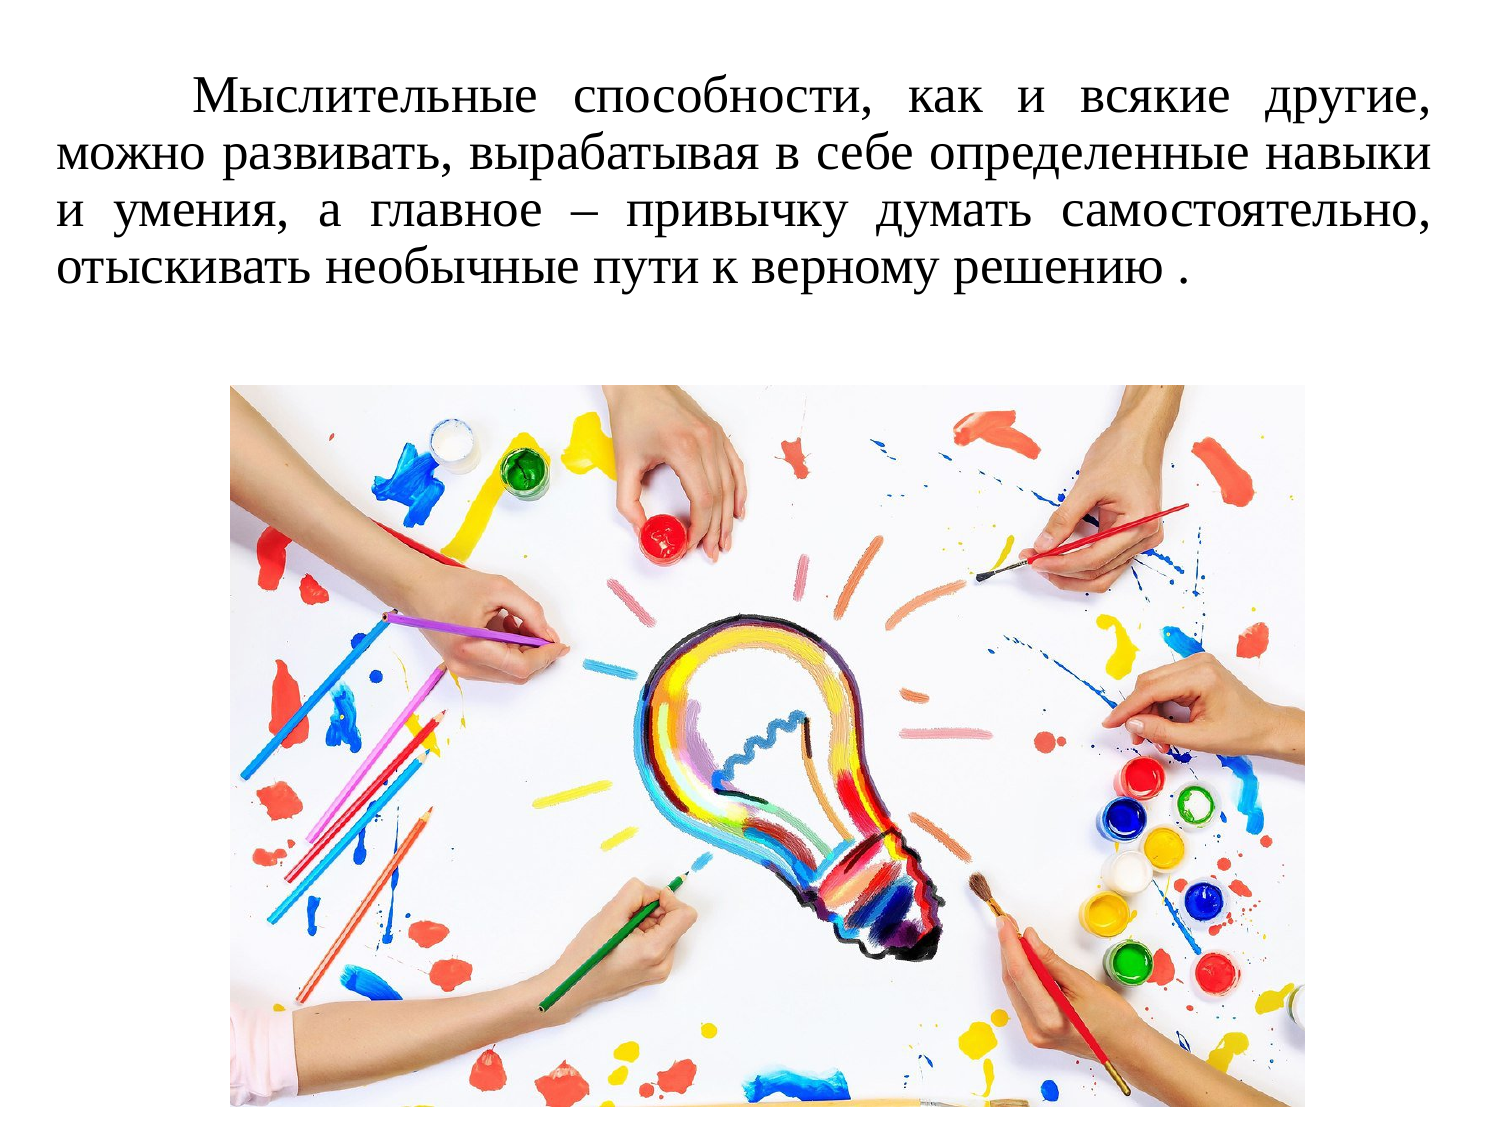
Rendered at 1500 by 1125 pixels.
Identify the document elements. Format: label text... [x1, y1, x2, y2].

list Мыслительные способности, как и всякие другие, можно развивать, вырабатывая в себе определенные навыки и умения, а главное – привычку думать самостоятельно, отыскивать необычные пути к верному решению . [41, 58, 1447, 457]
picture [230, 385, 1305, 1107]
